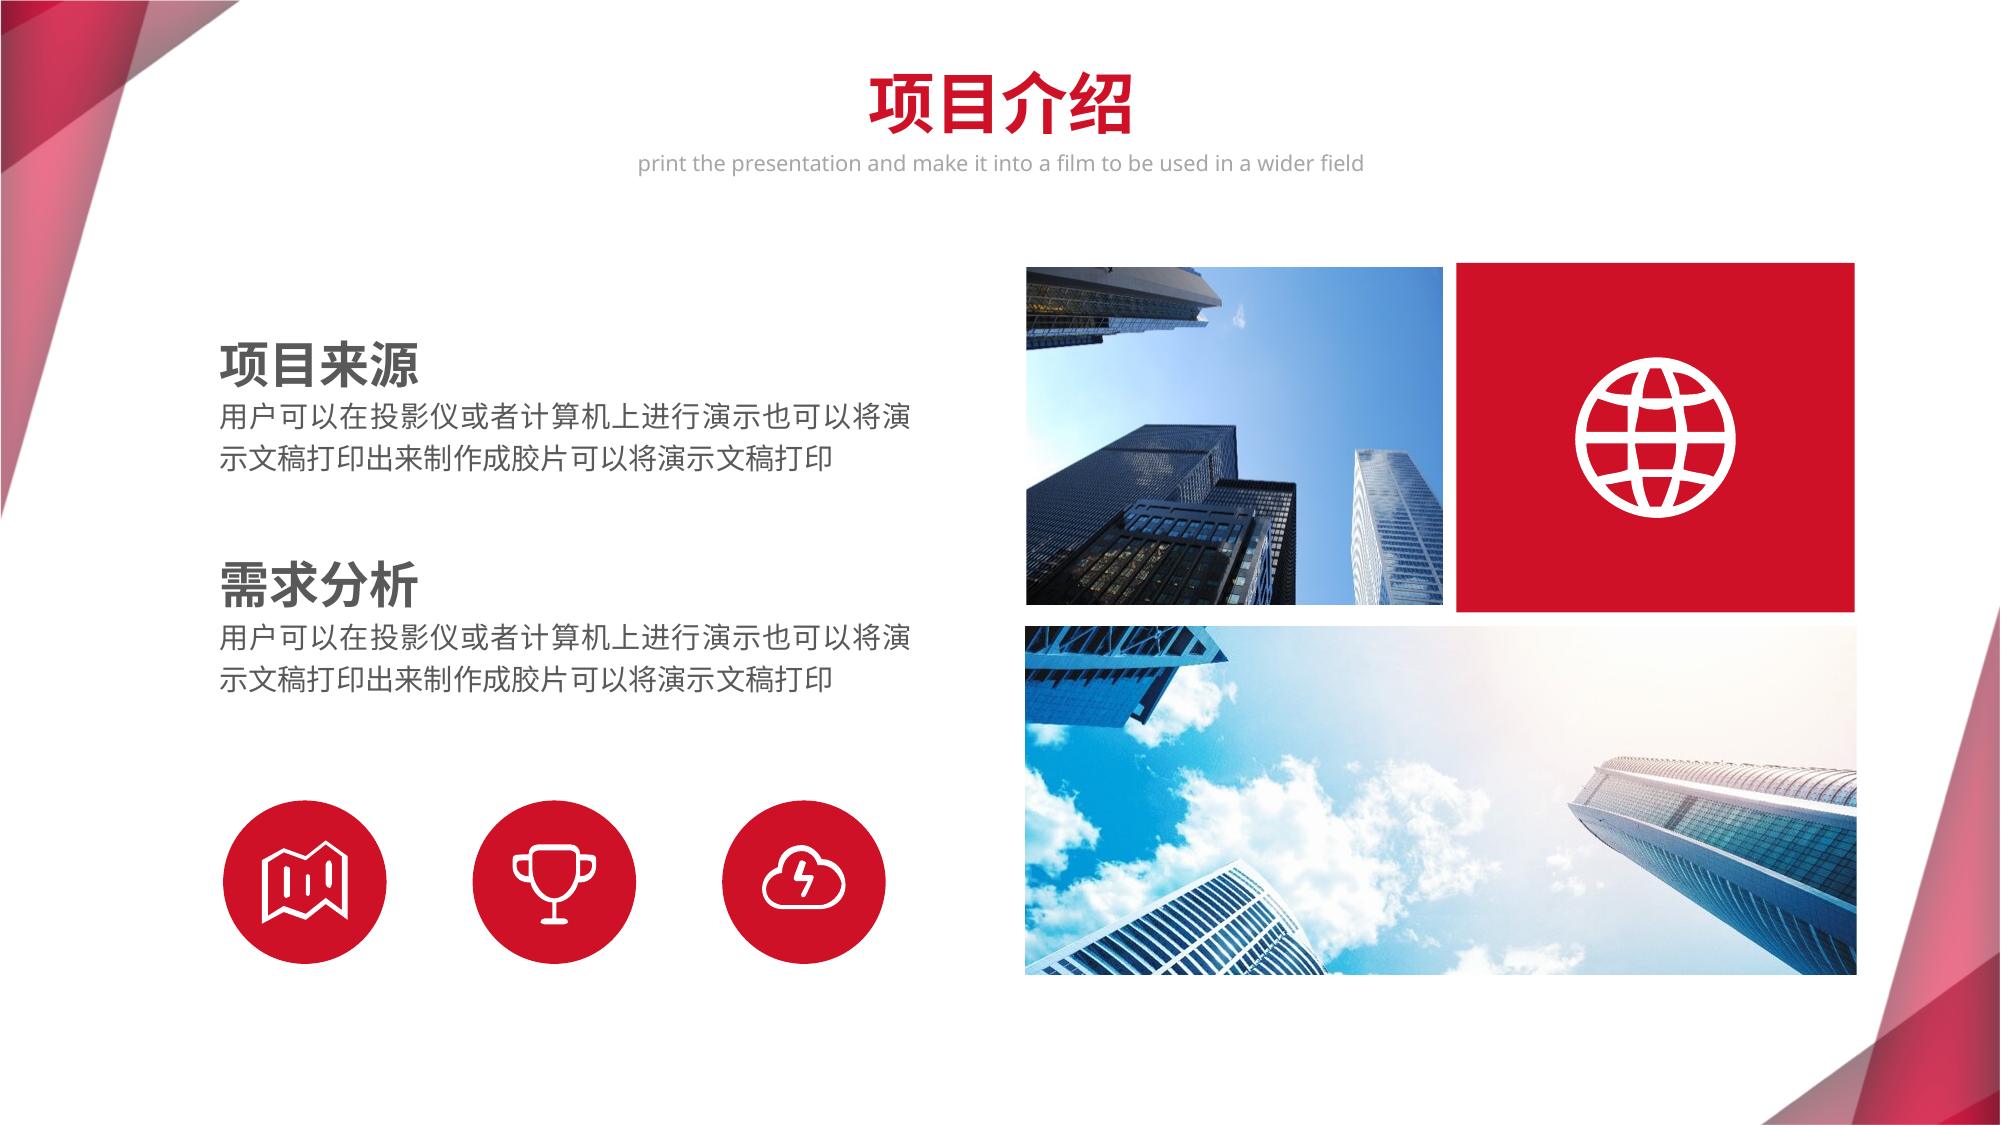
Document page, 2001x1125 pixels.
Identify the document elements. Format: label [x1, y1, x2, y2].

picture [1025, 606, 2000, 1124]
picture [1, 1, 303, 519]
text_box [1456, 262, 1855, 613]
picture [1026, 267, 1443, 605]
text_box [204, 534, 928, 705]
text_box [544, 54, 1459, 184]
text_box [204, 313, 928, 485]
text_box [223, 800, 886, 964]
